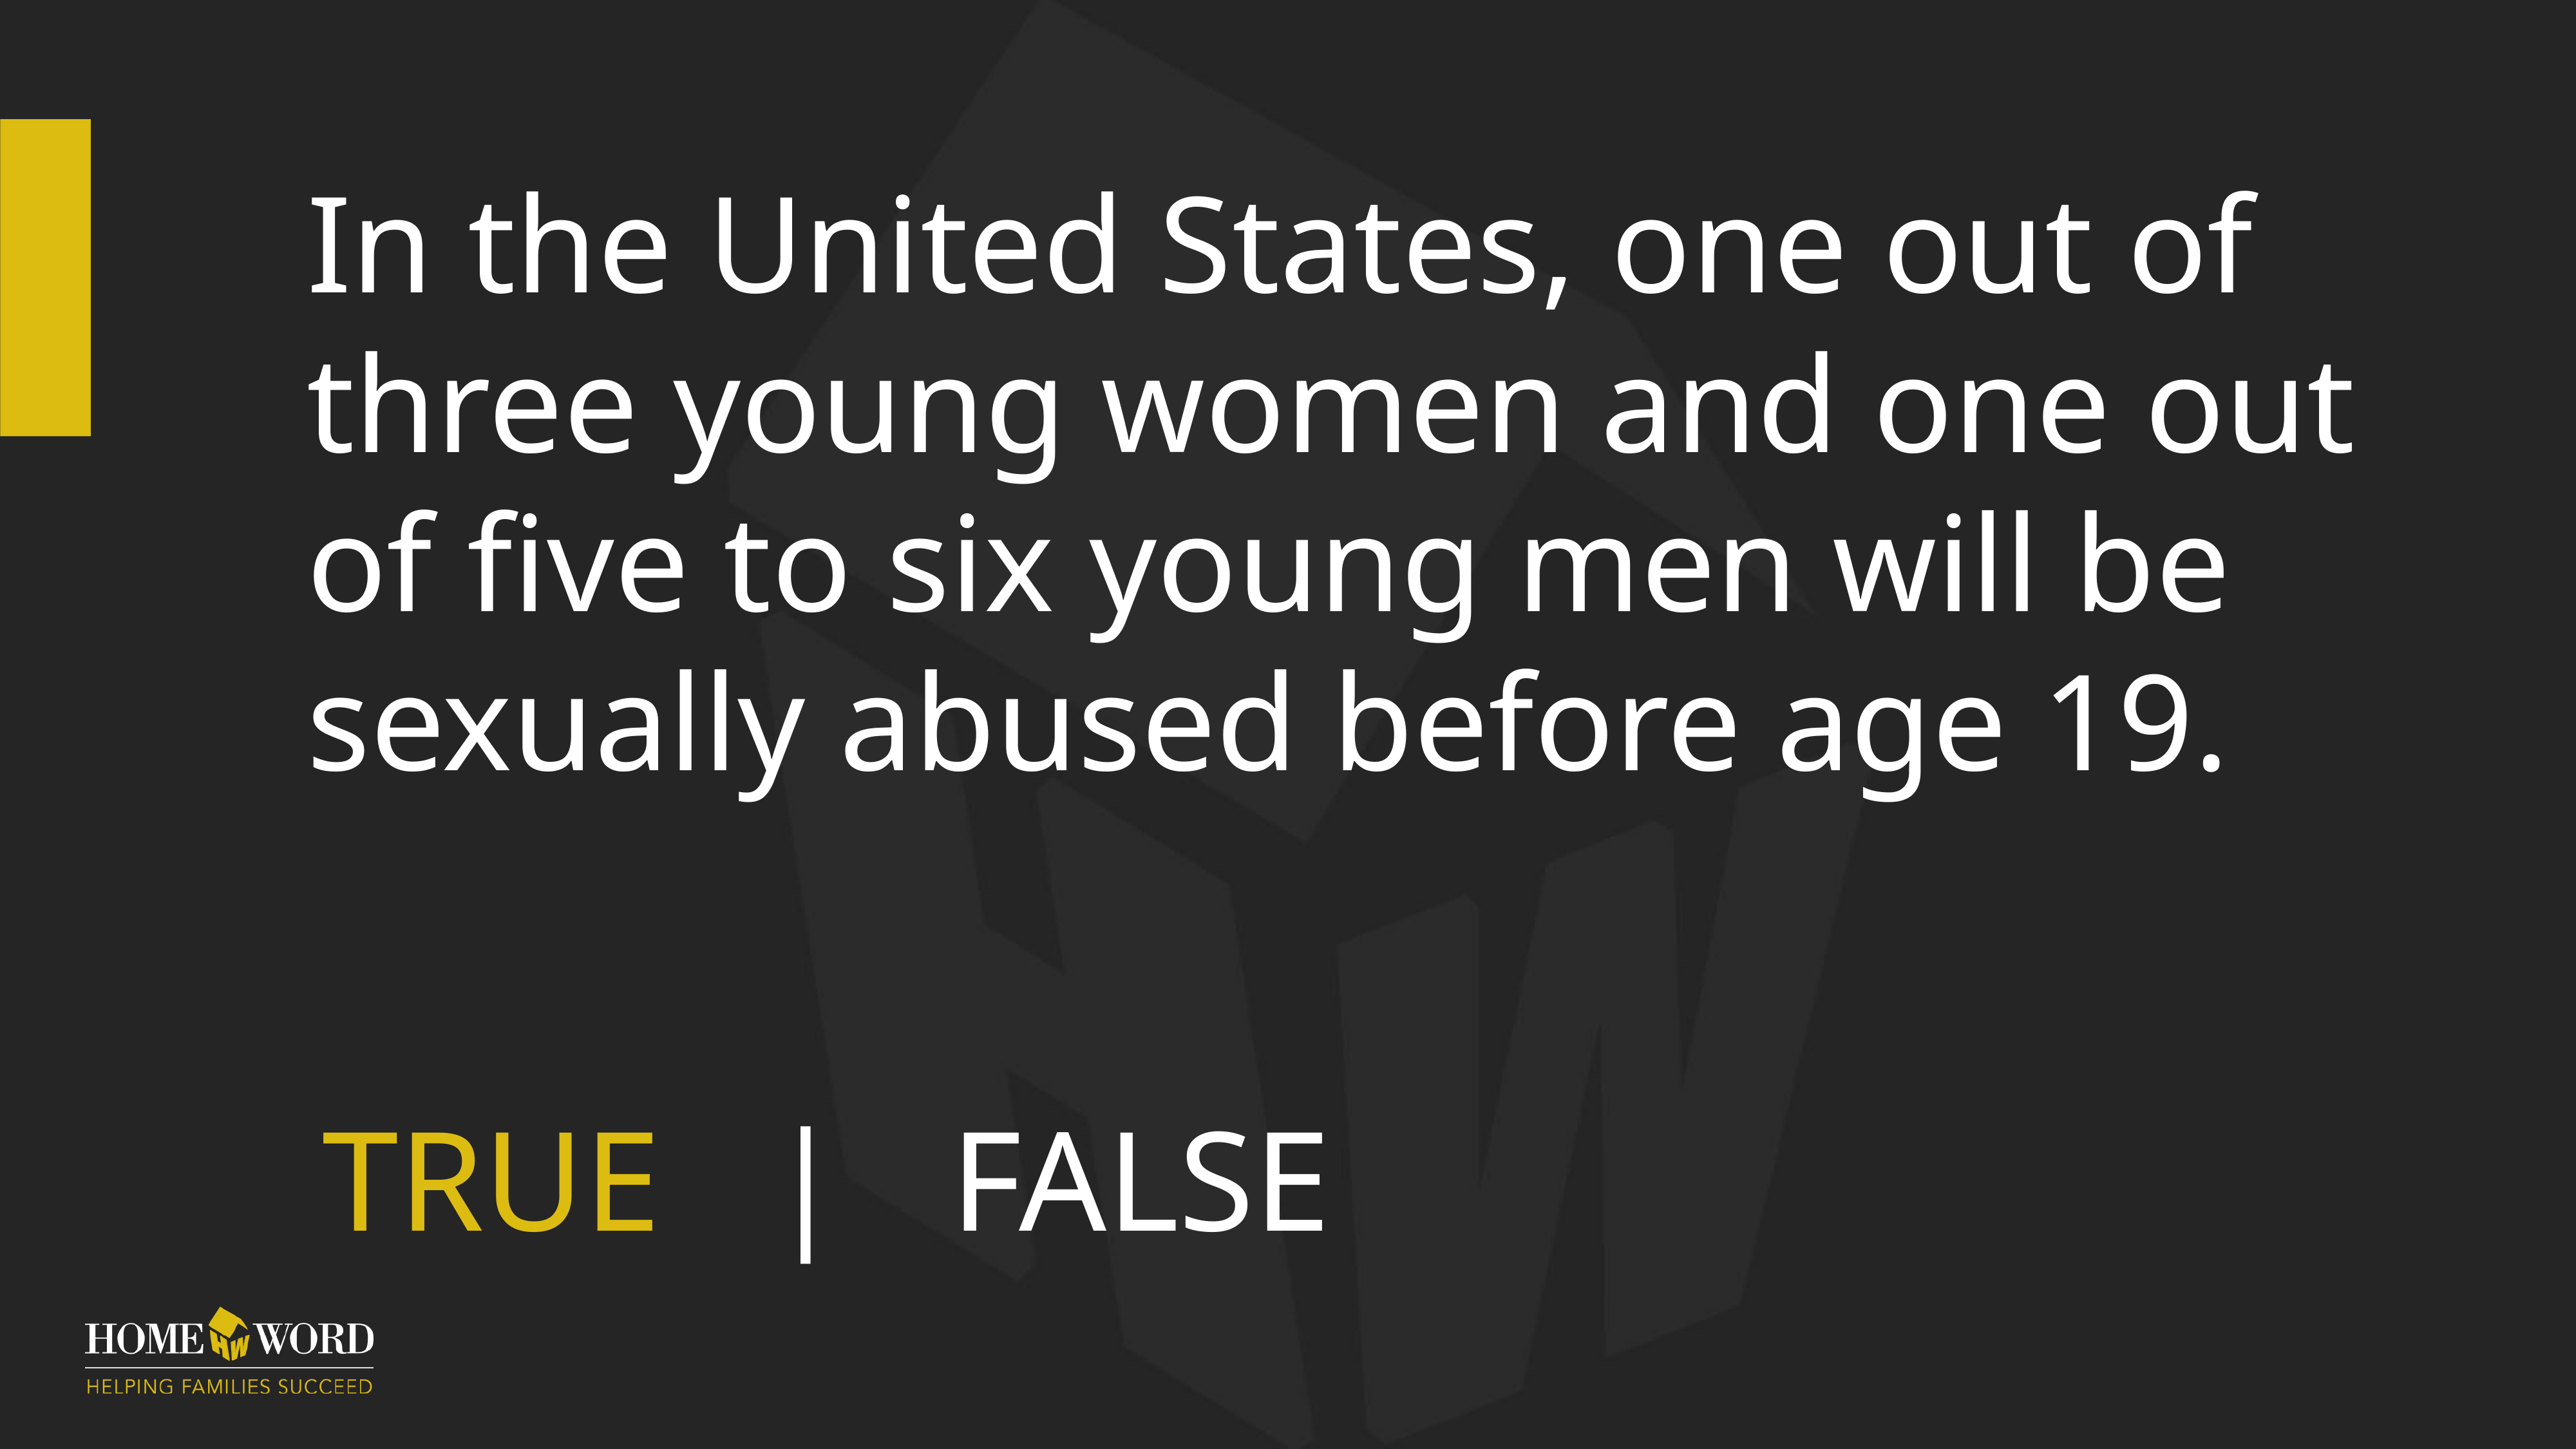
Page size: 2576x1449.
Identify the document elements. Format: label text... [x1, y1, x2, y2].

text_box TRUE | FALSE [317, 1088, 2385, 1264]
title In the United States, one out of three young women and one out of five to six young men will be sexually abused before age 19. [301, 154, 2369, 968]
picture [0, 0, 2576, 1449]
